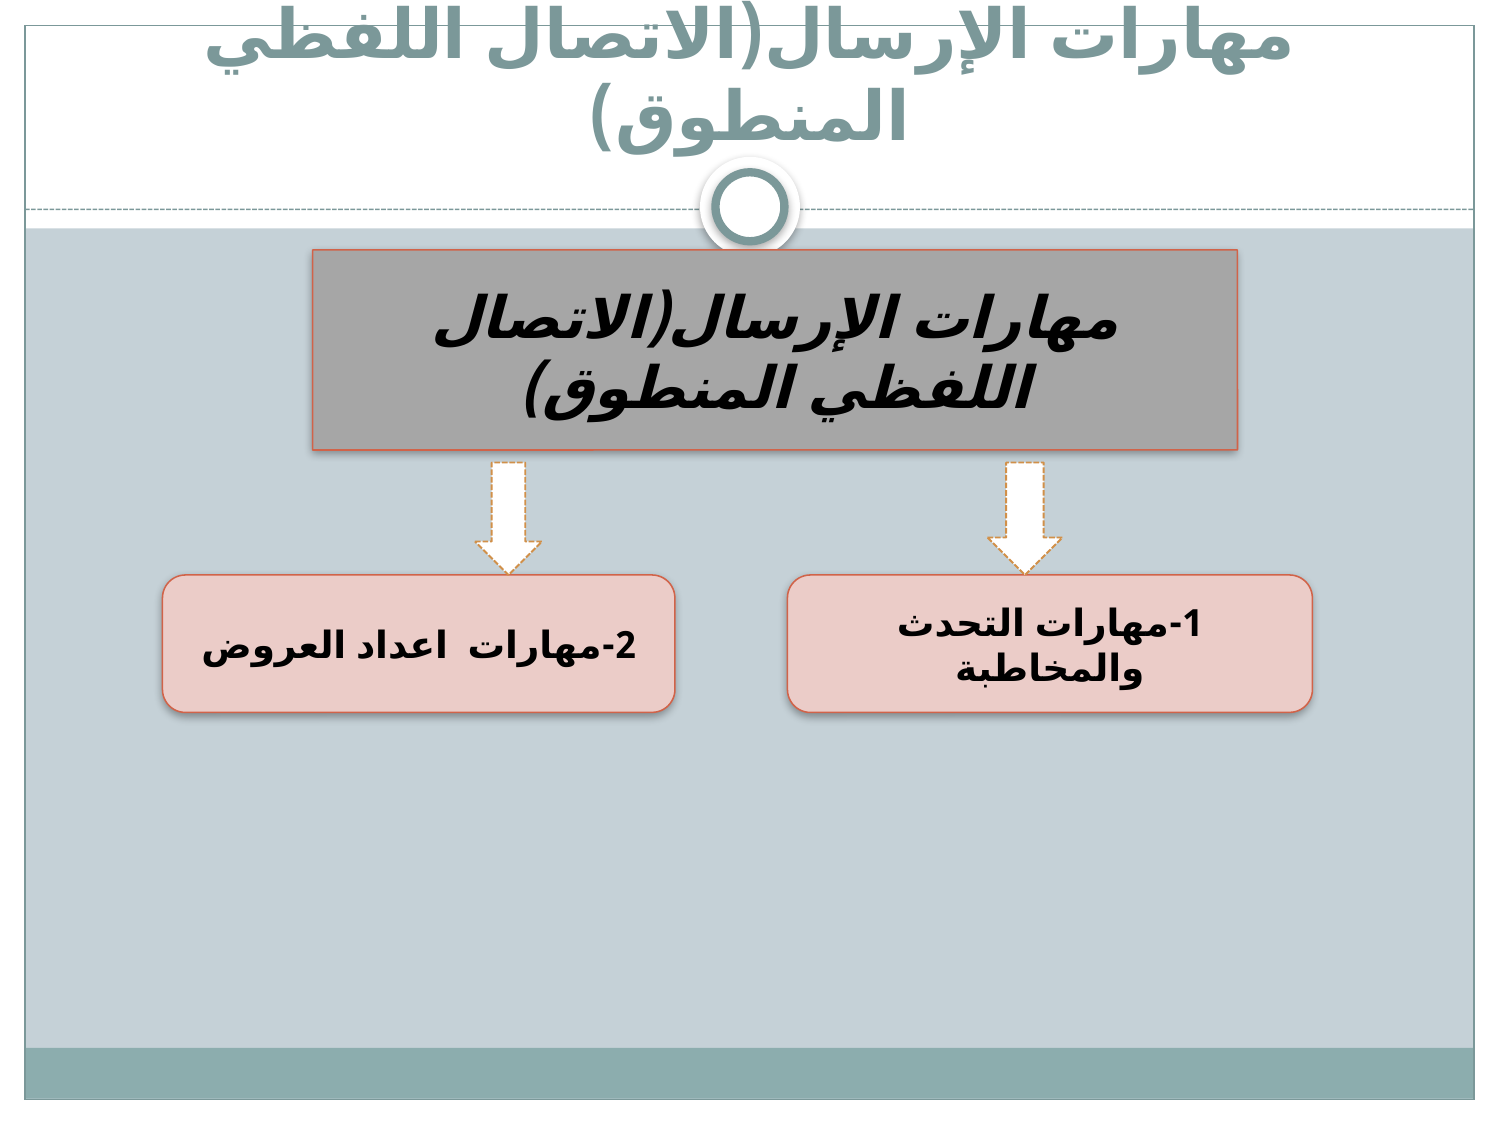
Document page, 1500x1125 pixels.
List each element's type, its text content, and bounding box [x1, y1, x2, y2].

text_box 1-مهارات التحدث والمخاطبة [786, 574, 1314, 714]
text_box 2-مهارات اعداد العروض [161, 574, 676, 714]
title مهارات الإرسال(الاتصال اللفظي المنطوق) [49, 37, 1450, 162]
text_box [987, 461, 1063, 576]
text_box [474, 461, 543, 576]
text_box مهارات الإرسال(الاتصال اللفظي المنطوق) [311, 249, 1239, 451]
